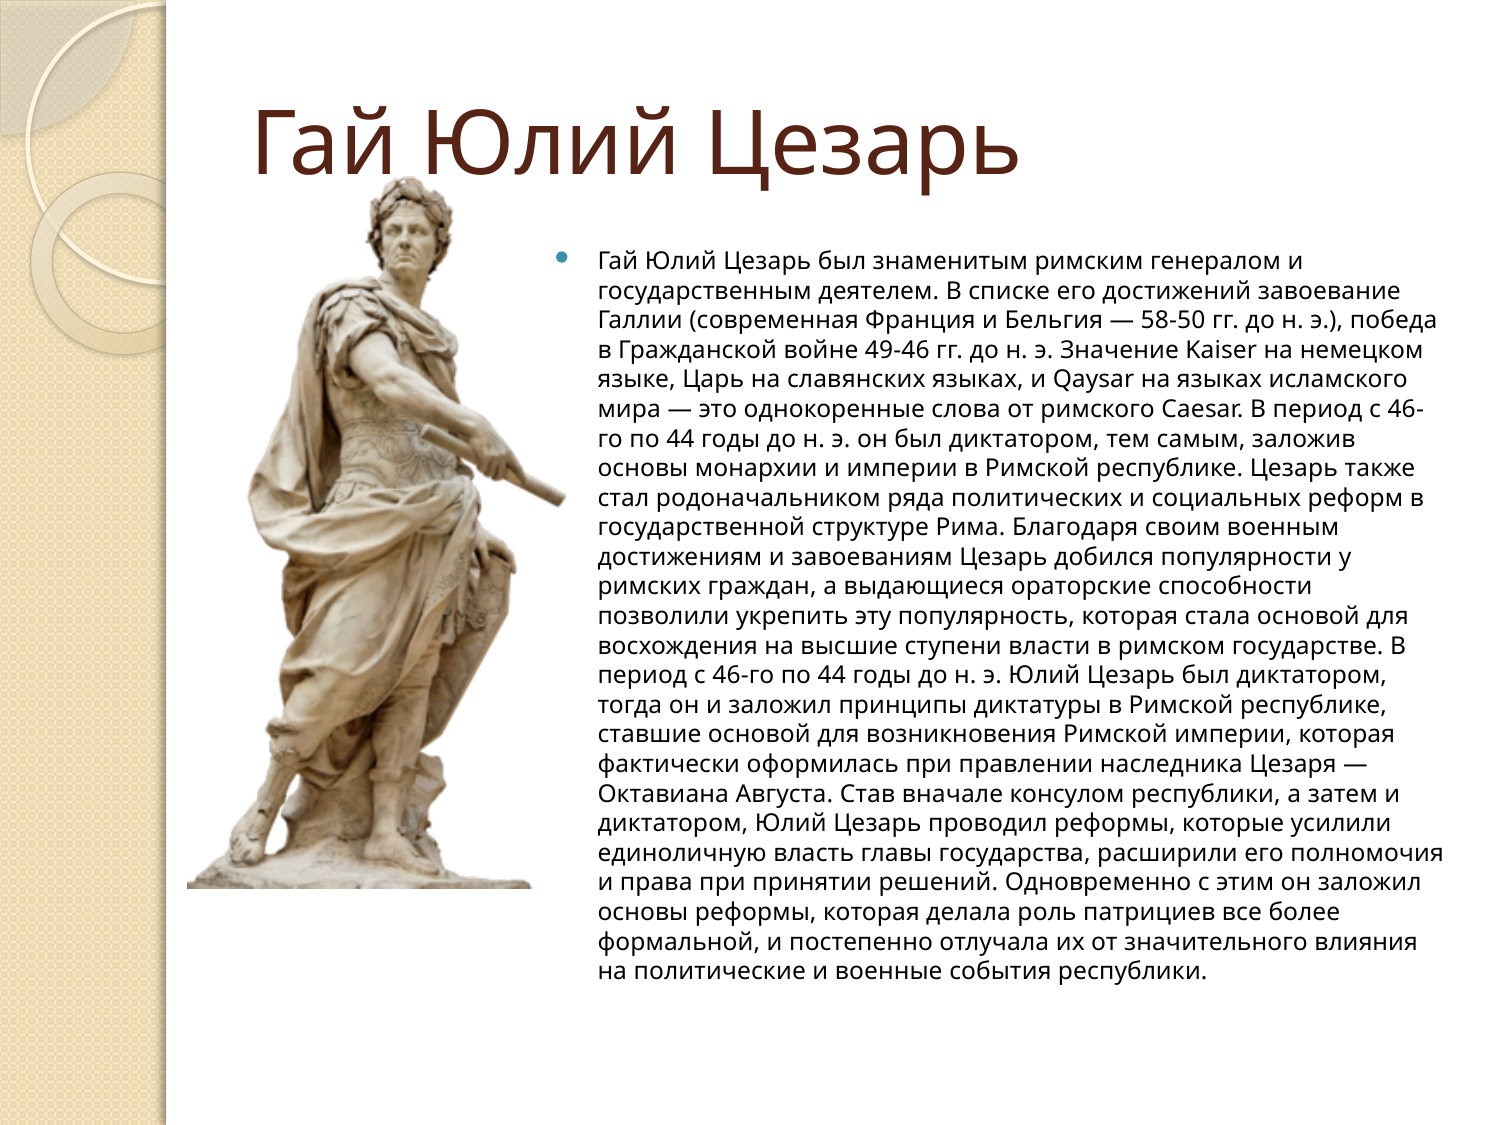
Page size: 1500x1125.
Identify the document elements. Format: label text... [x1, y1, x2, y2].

list Гай Юлий Цезарь был знаменитым римским генералом и государственным деятелем. В списке его достижений завоевание Галлии (современная Франция и Бельгия — 58-50 гг. до н. э.), победа в Гражданской войне 49-46 гг. до н. э. Значение Kaiser на немецком языке, Царь на славянских языках, и Qaysar на языках исламского мира — это однокоренные слова от римского Caesar. В период с 46-го по 44 годы до н. э. он был диктатором, тем самым, заложив основы монархии и империи в Римской республике. Цезарь также стал родоначальником ряда политических и социальных реформ в государственной структуре Рима. Благодаря своим военным достижениям и завоеваниям Цезарь добился популярности у римских граждан, а выдающиеся ораторские способности позволили укрепить эту популярность, которая стала основой для восхождения на высшие ступени власти в римском государстве. В период с 46-го по 44 годы до н. э. Юлий Цезарь был диктатором, тогда он и заложил принципы диктатуры в Римской республике, ставшие основой для возникновения Римской империи, которая фактически оформилась при правлении наследника Цезаря — Октавиана Августа. Став вначале консулом республики, а затем и диктатором, Юлий Цезарь проводил реформы, которые усилили единоличную власть главы государства, расширили его полномочия и права при принятии решений. Одновременно с этим он заложил основы реформы, которая делала роль патрициев все более формальной, и постепенно отлучала их от значительного влияния на политические и военные события республики. [527, 237, 1466, 1025]
title Гай Юлий Цезарь [235, 45, 1466, 233]
picture [187, 175, 566, 889]
